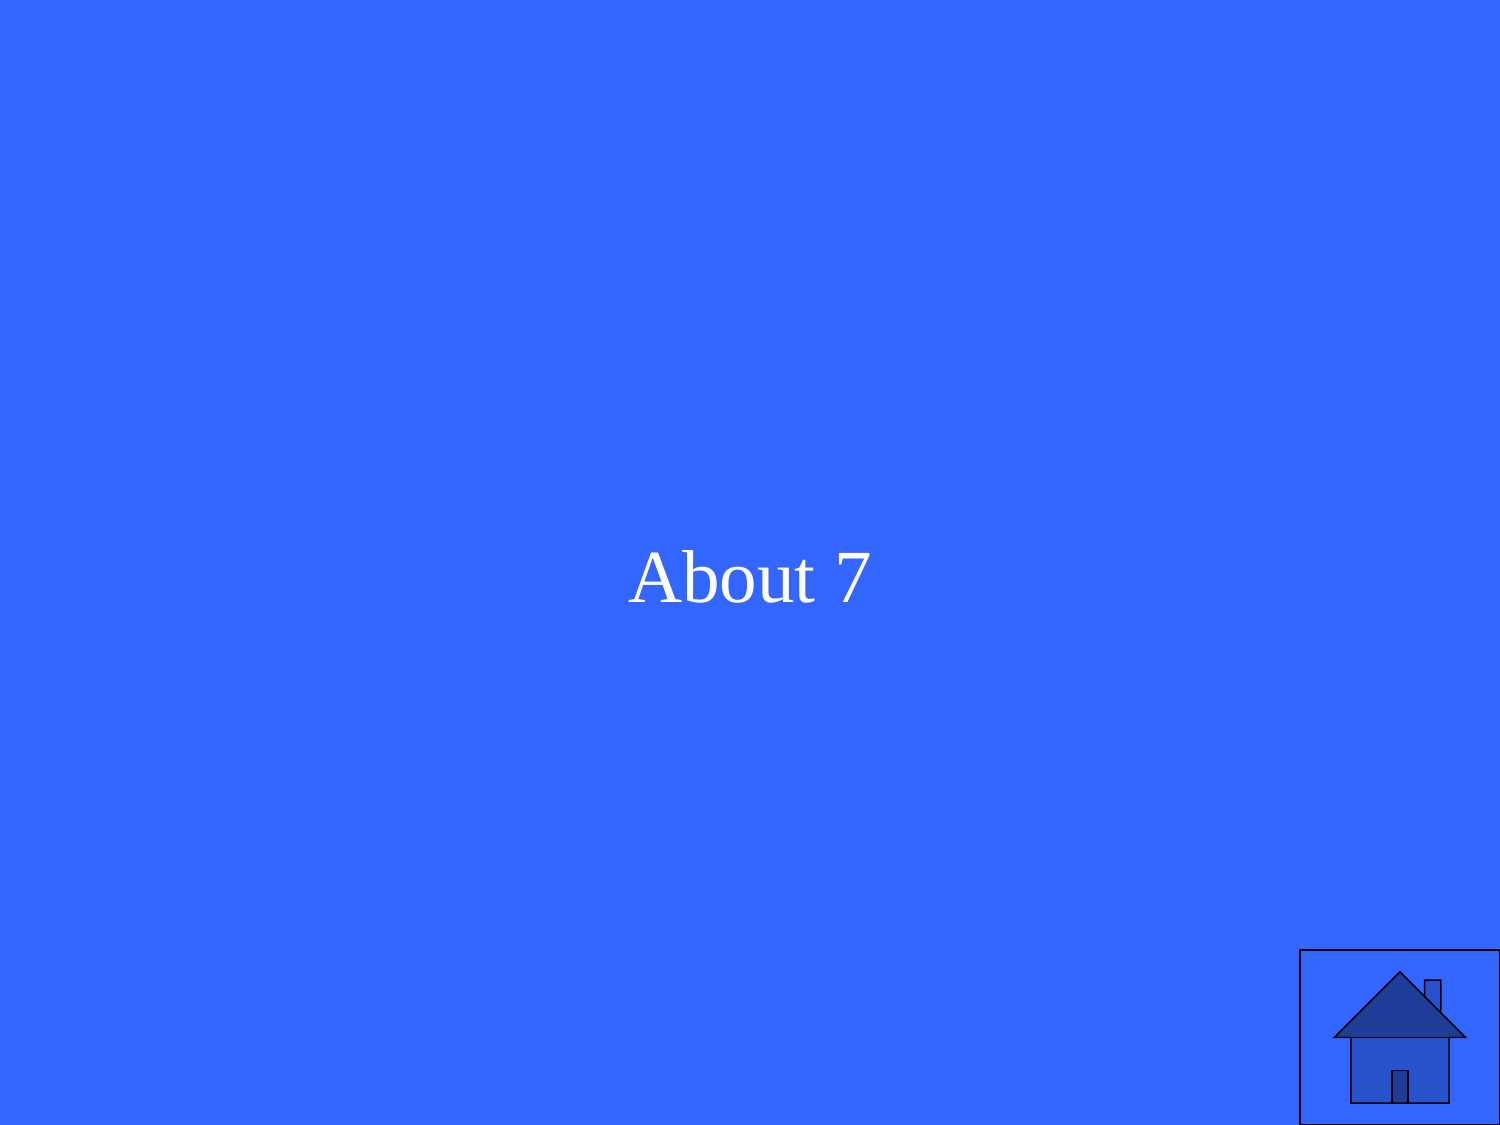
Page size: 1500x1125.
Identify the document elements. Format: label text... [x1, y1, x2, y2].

text_box [1149, 899, 1500, 1125]
text_box About 7 [237, 520, 1263, 626]
text_box [1299, 950, 1500, 1125]
